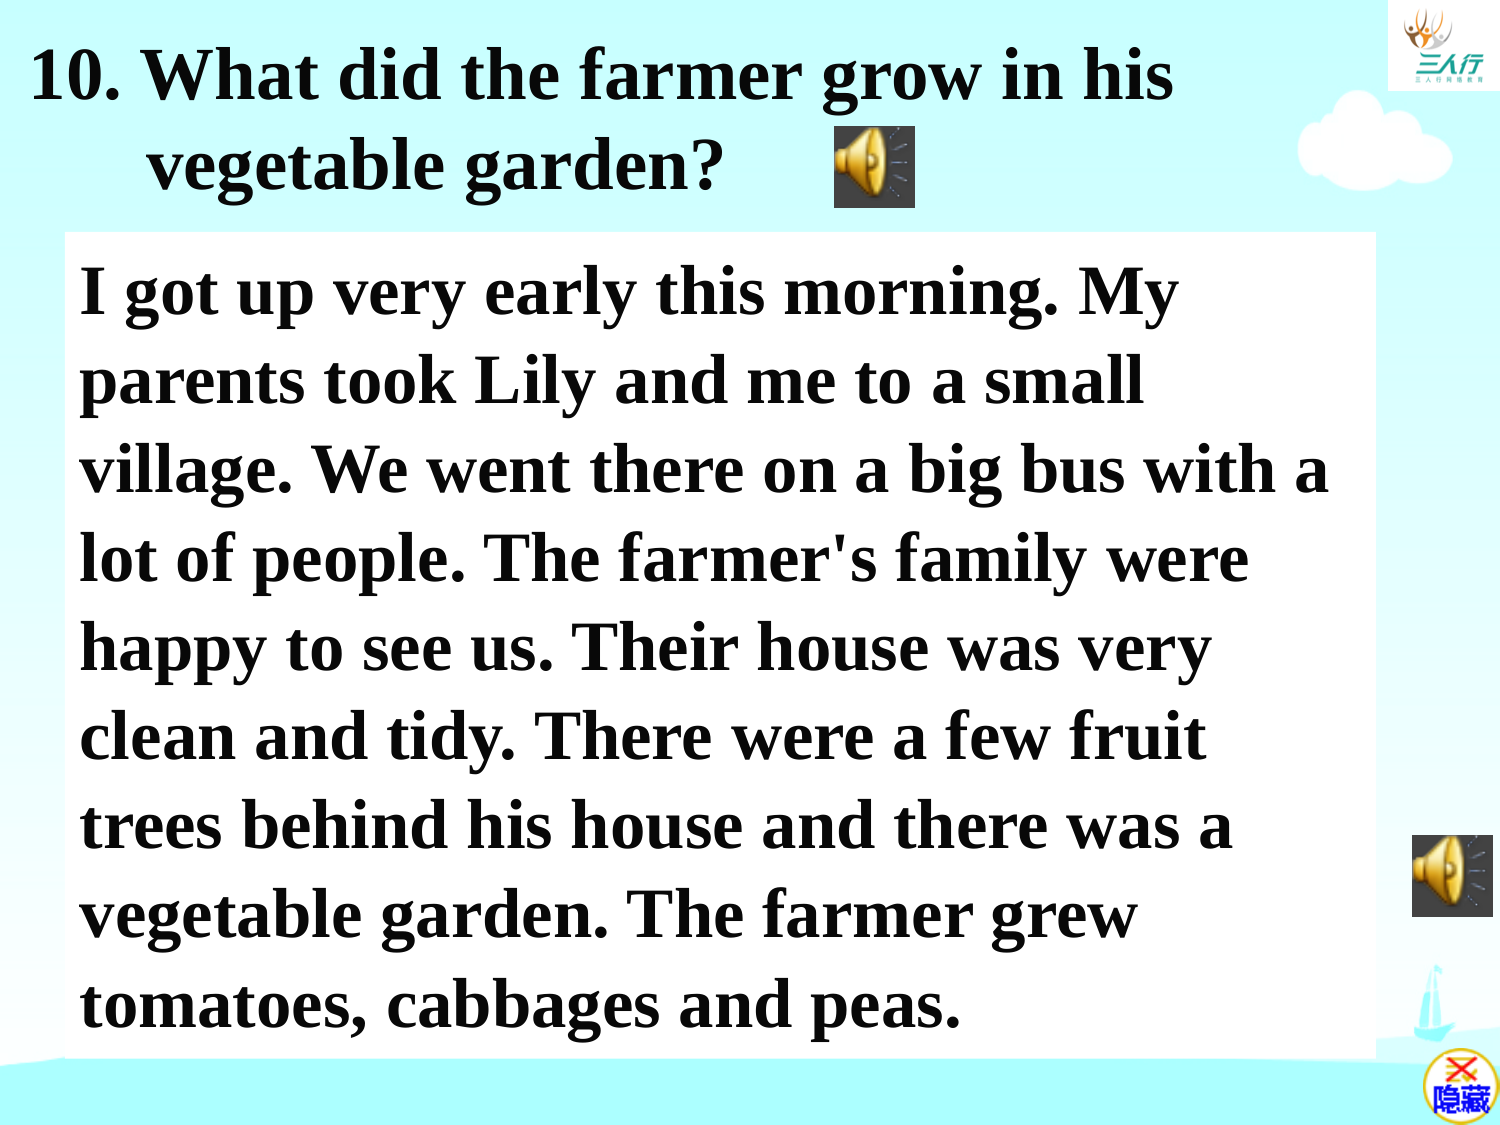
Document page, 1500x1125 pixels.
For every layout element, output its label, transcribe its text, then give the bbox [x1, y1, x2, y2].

picture [1387, 0, 1500, 91]
picture [1410, 834, 1495, 918]
text_box I got up very early this morning. My parents took Lily and me to a small village. We went there on a big bus with a lot of people. The farmer's family were happy to see us. Their house was very clean and tidy. There were a few fruit trees behind his house and there was a vegetable garden. The farmer grew tomatoes, cabbages and peas. [64, 231, 1376, 1059]
text_box 10. What did the farmer grow in his vegetable garden? [14, 17, 1326, 213]
picture [1423, 1048, 1500, 1125]
picture [832, 125, 917, 209]
